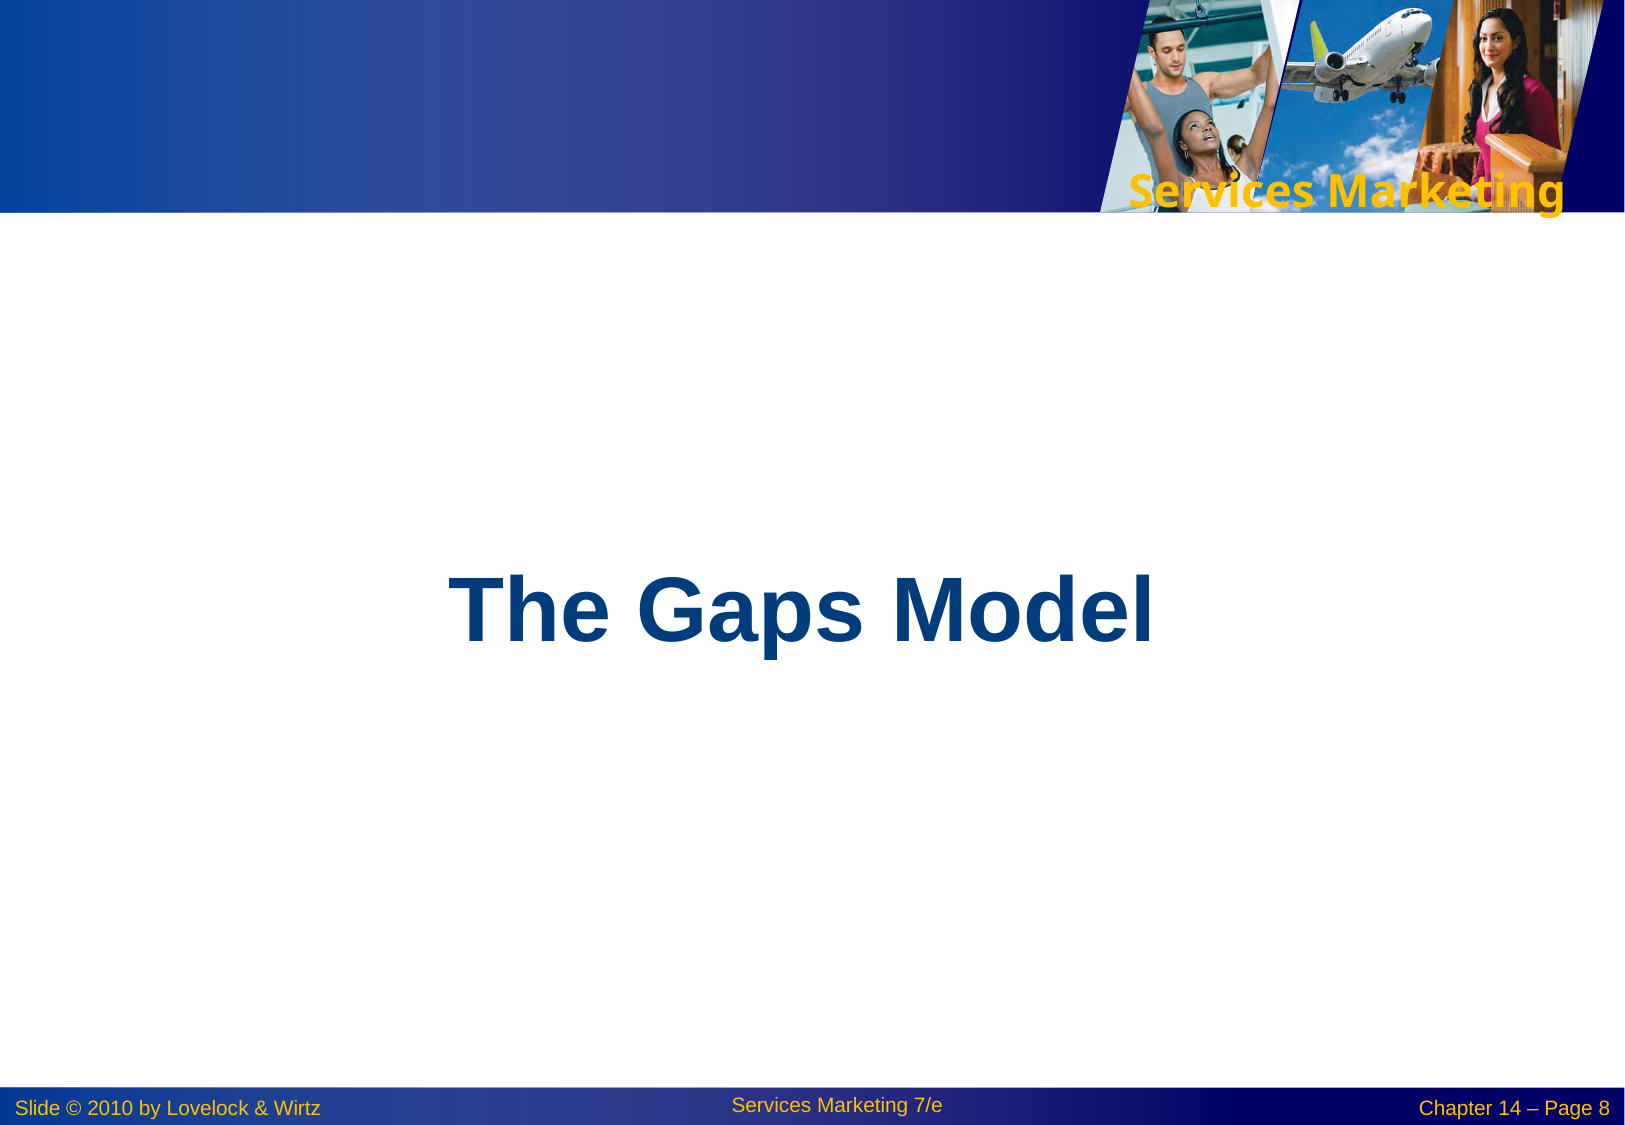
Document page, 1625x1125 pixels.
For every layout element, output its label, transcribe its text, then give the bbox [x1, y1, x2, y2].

picture [1162, 186, 1172, 192]
picture [1546, 187, 1556, 202]
picture [1100, 0, 1604, 213]
text_box The Gaps Model [112, 436, 1493, 763]
